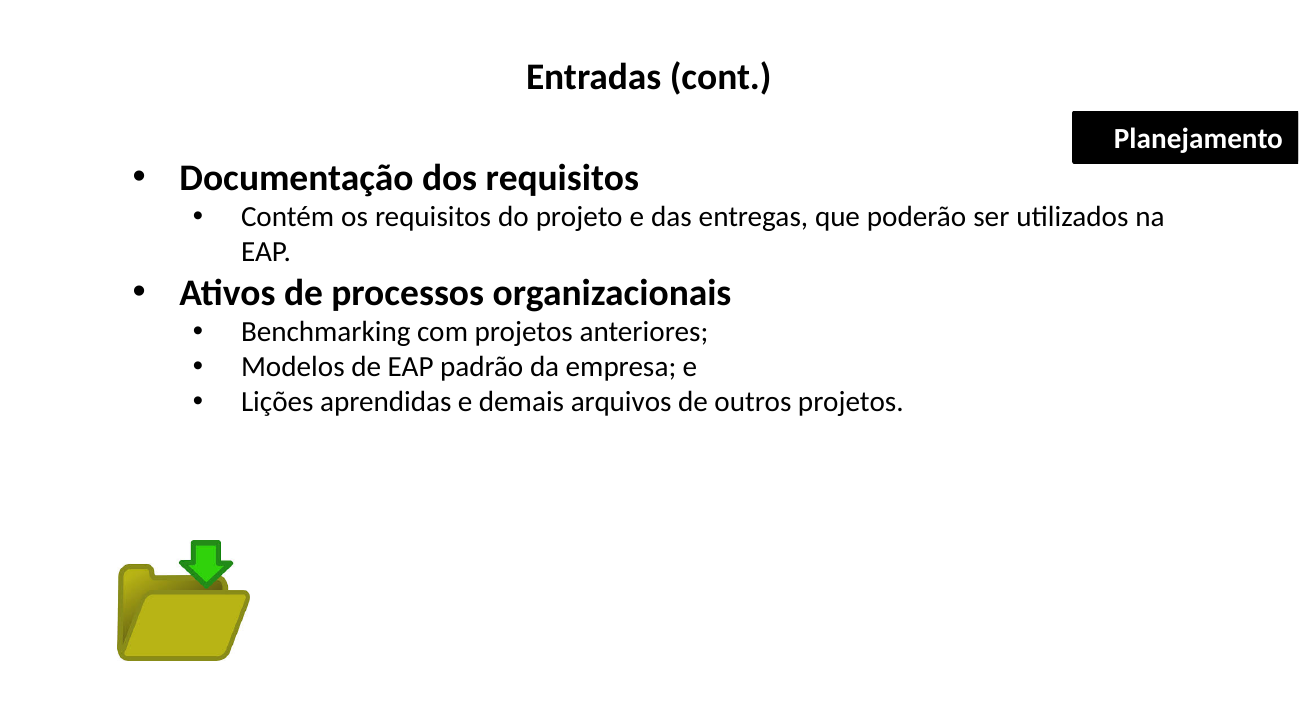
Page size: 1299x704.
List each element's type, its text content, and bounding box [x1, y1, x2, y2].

text_box Documentação dos requisitos Contém os requisitos do projeto e das entregas, que poderão ser utilizados na EAP. Ativos de processos organizacionais Benchmarking com projetos anteriores; Modelos de EAP padrão da empresa; e Lições aprendidas e demais arquivos de outros projetos. [117, 145, 1181, 428]
text_box Planejamento [1074, 112, 1299, 162]
text_box Entradas (cont.) [0, 44, 1299, 106]
picture [117, 540, 250, 661]
